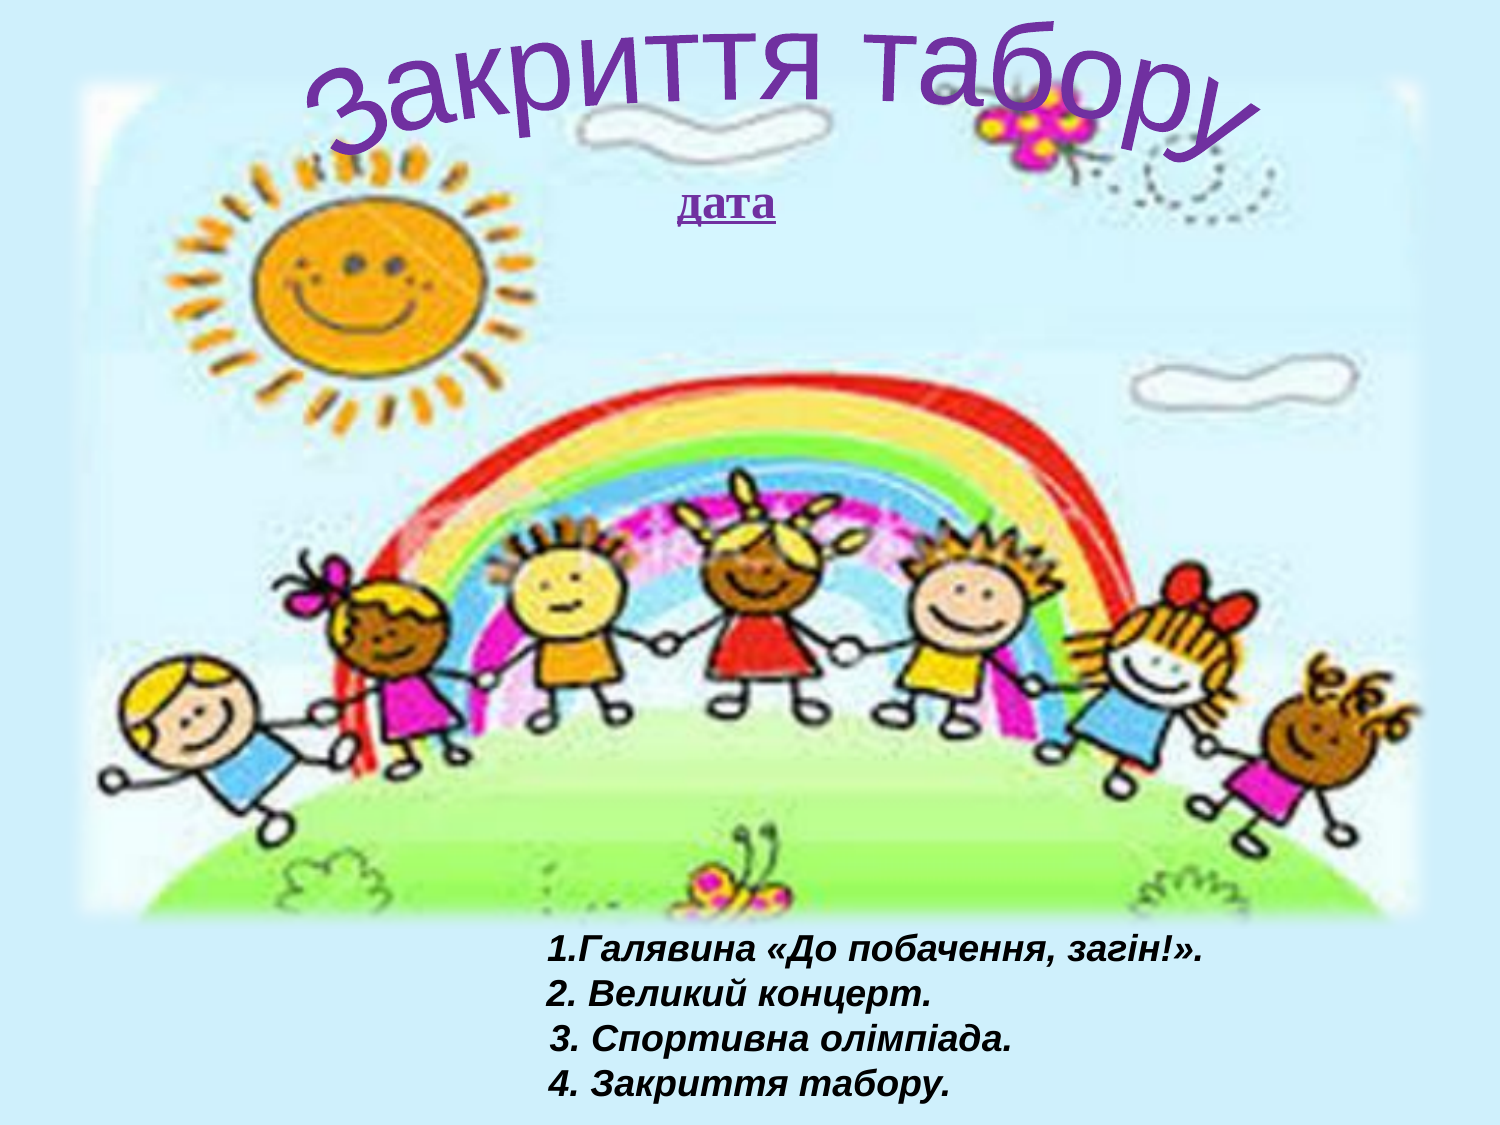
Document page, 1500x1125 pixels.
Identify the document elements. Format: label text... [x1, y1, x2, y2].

picture [64, 66, 1436, 929]
text_box 1.Галявина «До побачення, загін!». 2. Великий концерт. 3. Спортивна олімпіада. 4. Закриття табору. [123, 937, 1341, 1112]
